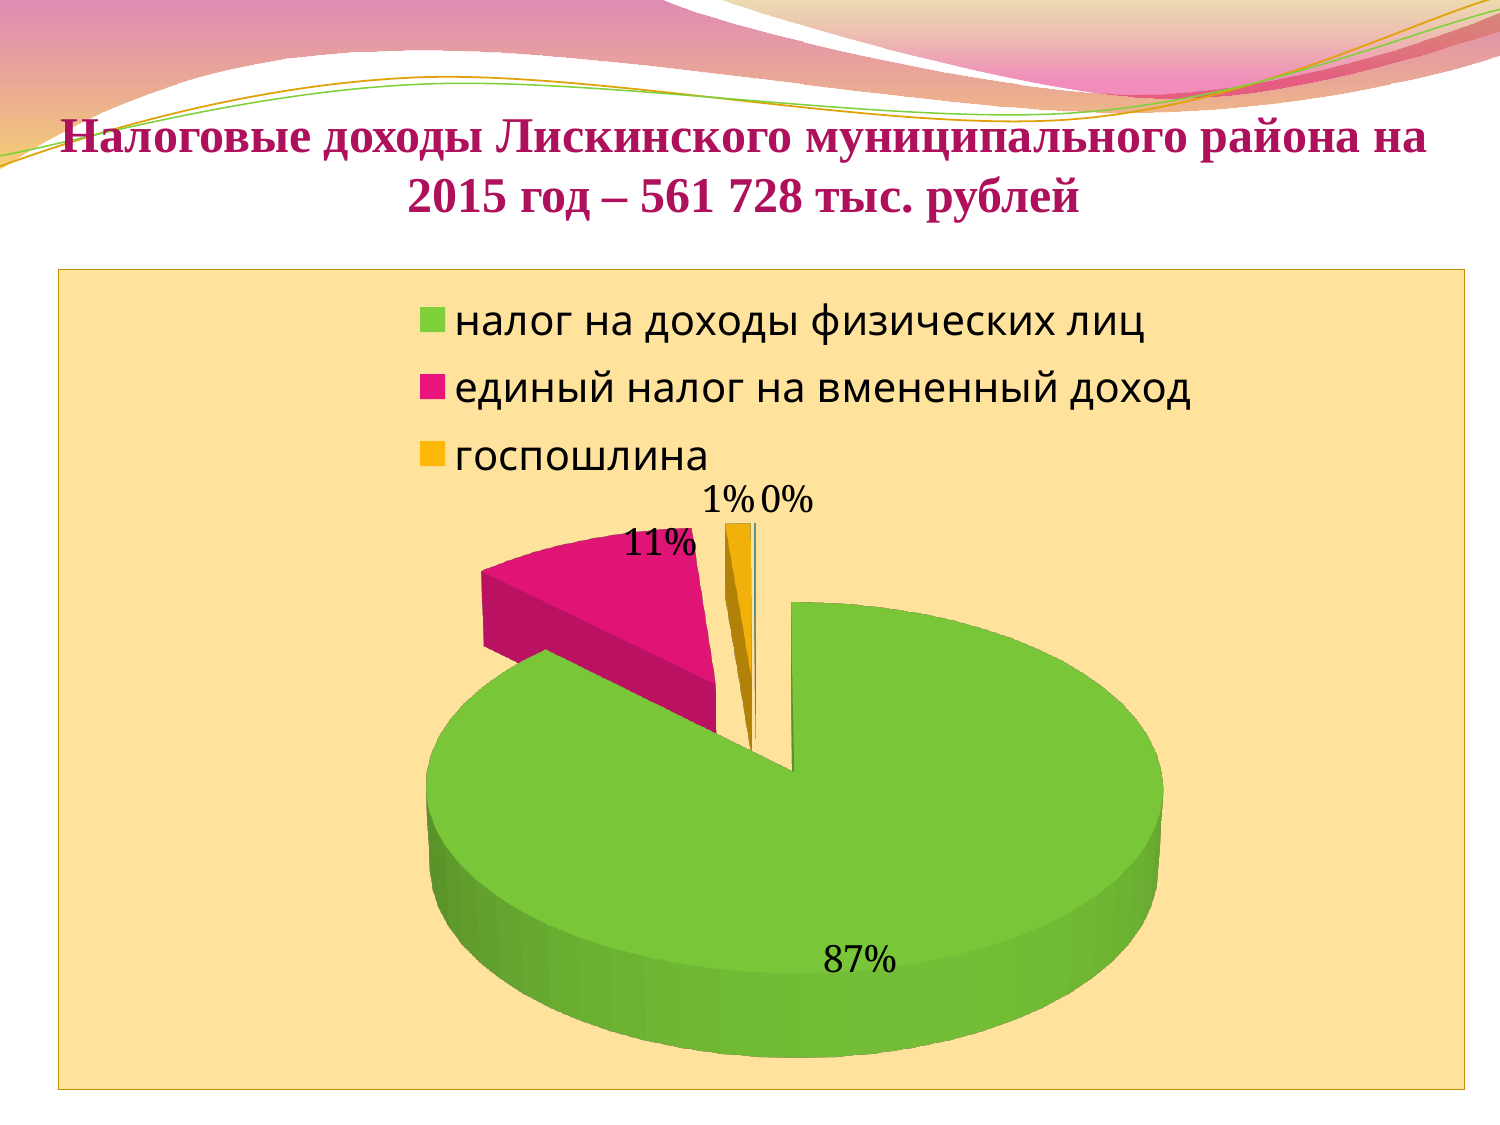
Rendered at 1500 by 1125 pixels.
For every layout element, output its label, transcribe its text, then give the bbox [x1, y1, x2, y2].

title Налоговые доходы Лискинского муниципального района на 2015 год – 561 728 тыс. рублей [58, 82, 1430, 223]
chart [58, 269, 1466, 1091]
